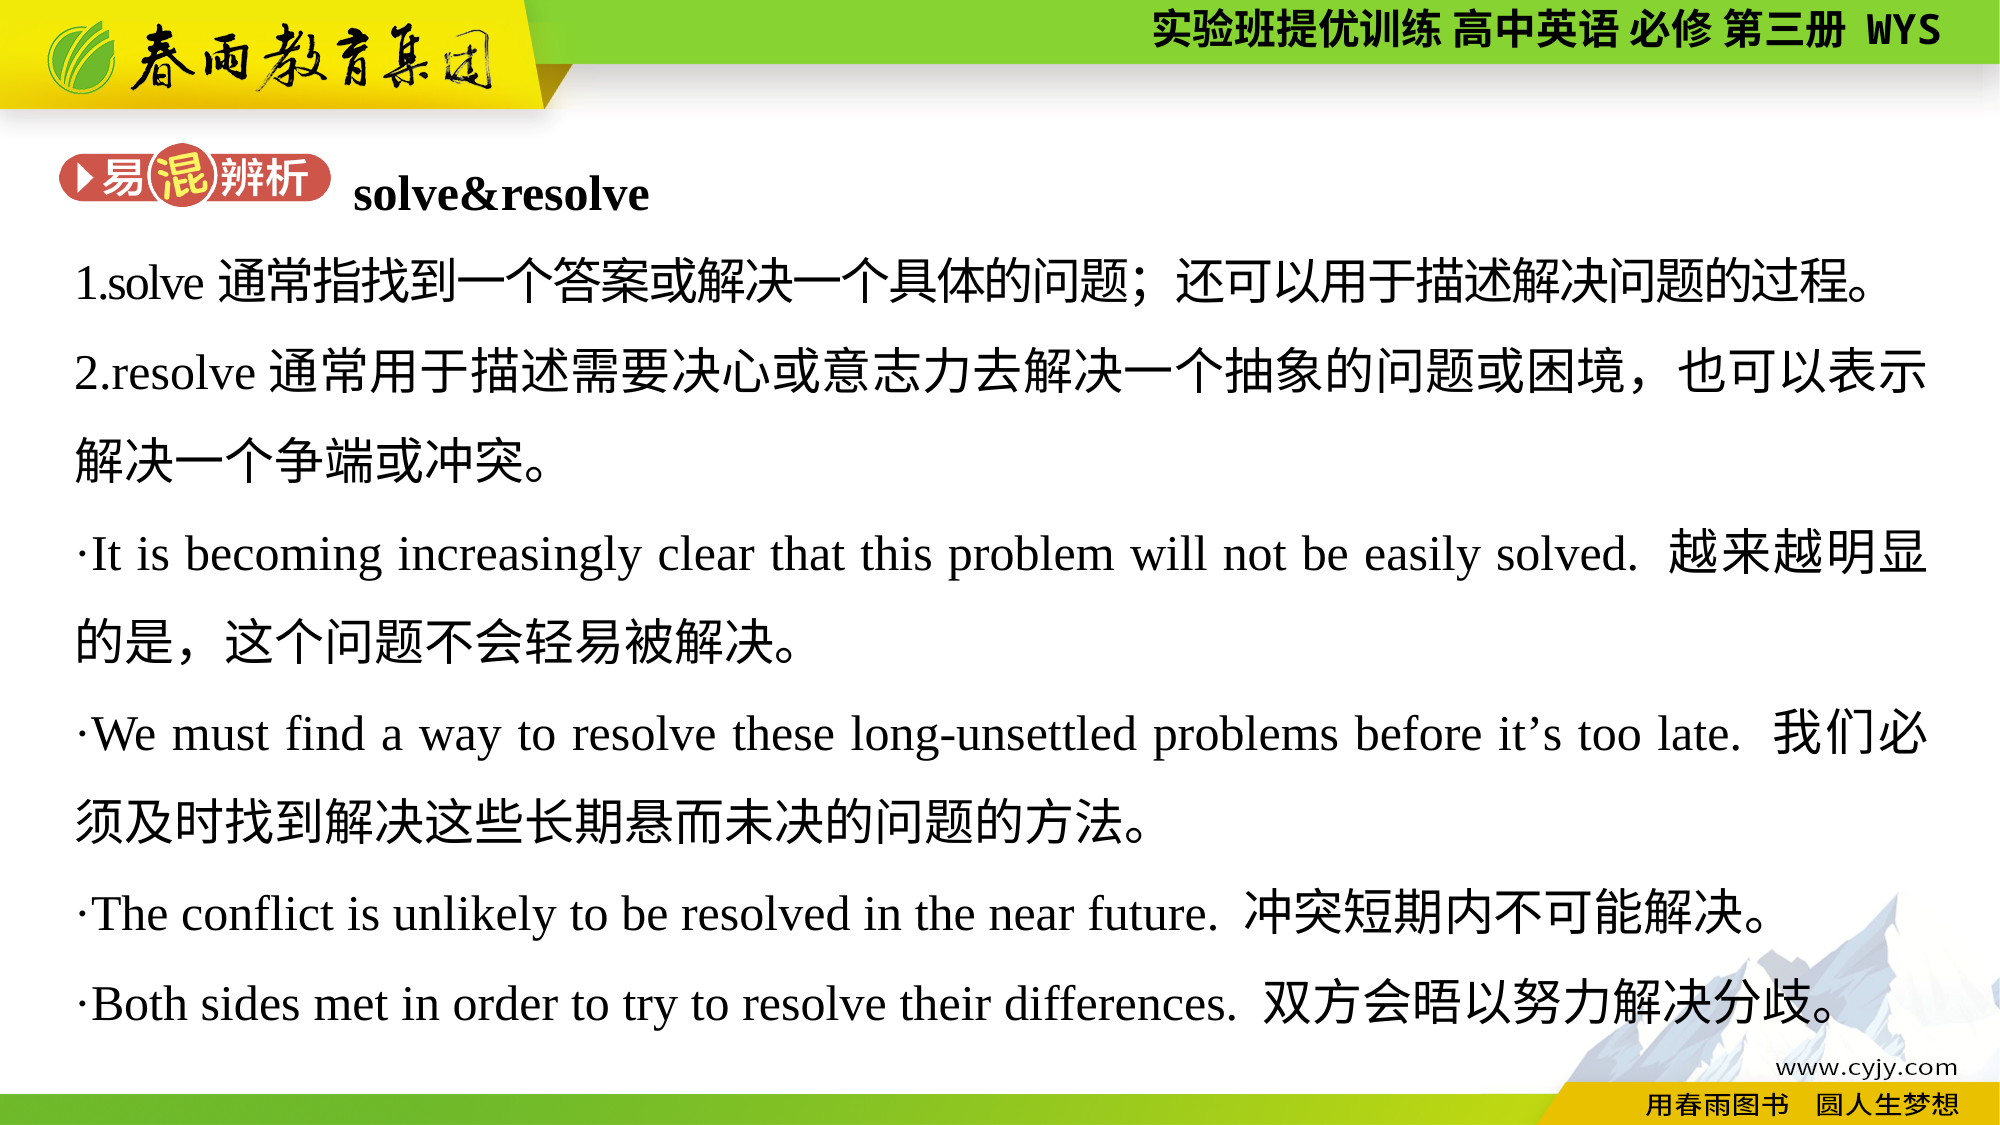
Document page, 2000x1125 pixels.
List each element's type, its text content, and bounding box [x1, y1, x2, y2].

list solve&resolve 1.solve通常指找到一个答案或解决一个具体的问题；还可以用于描述解决问题的过程。 2.resolve通常用于描述需要决心或意志力去解决一个抽象的问题或困境，也可以表示解决一个争端或冲突。 ·It is becoming increasingly clear that this problem will not be easily solved. 越来越明显的是，这个问题不会轻易被解决。 ·We must find a way to resolve these long-unsettled problems before it’s too late. 我们必须及时找到解决这些长期悬而未决的问题的方法。 ·The conflict is unlikely to be resolved in the near future. 冲突短期内不可能解决。 ·Both sides met in order to try to resolve their differences. 双方会晤以努力解决分歧。 [59, 122, 1944, 1047]
picture [0, 0, 2000, 1125]
